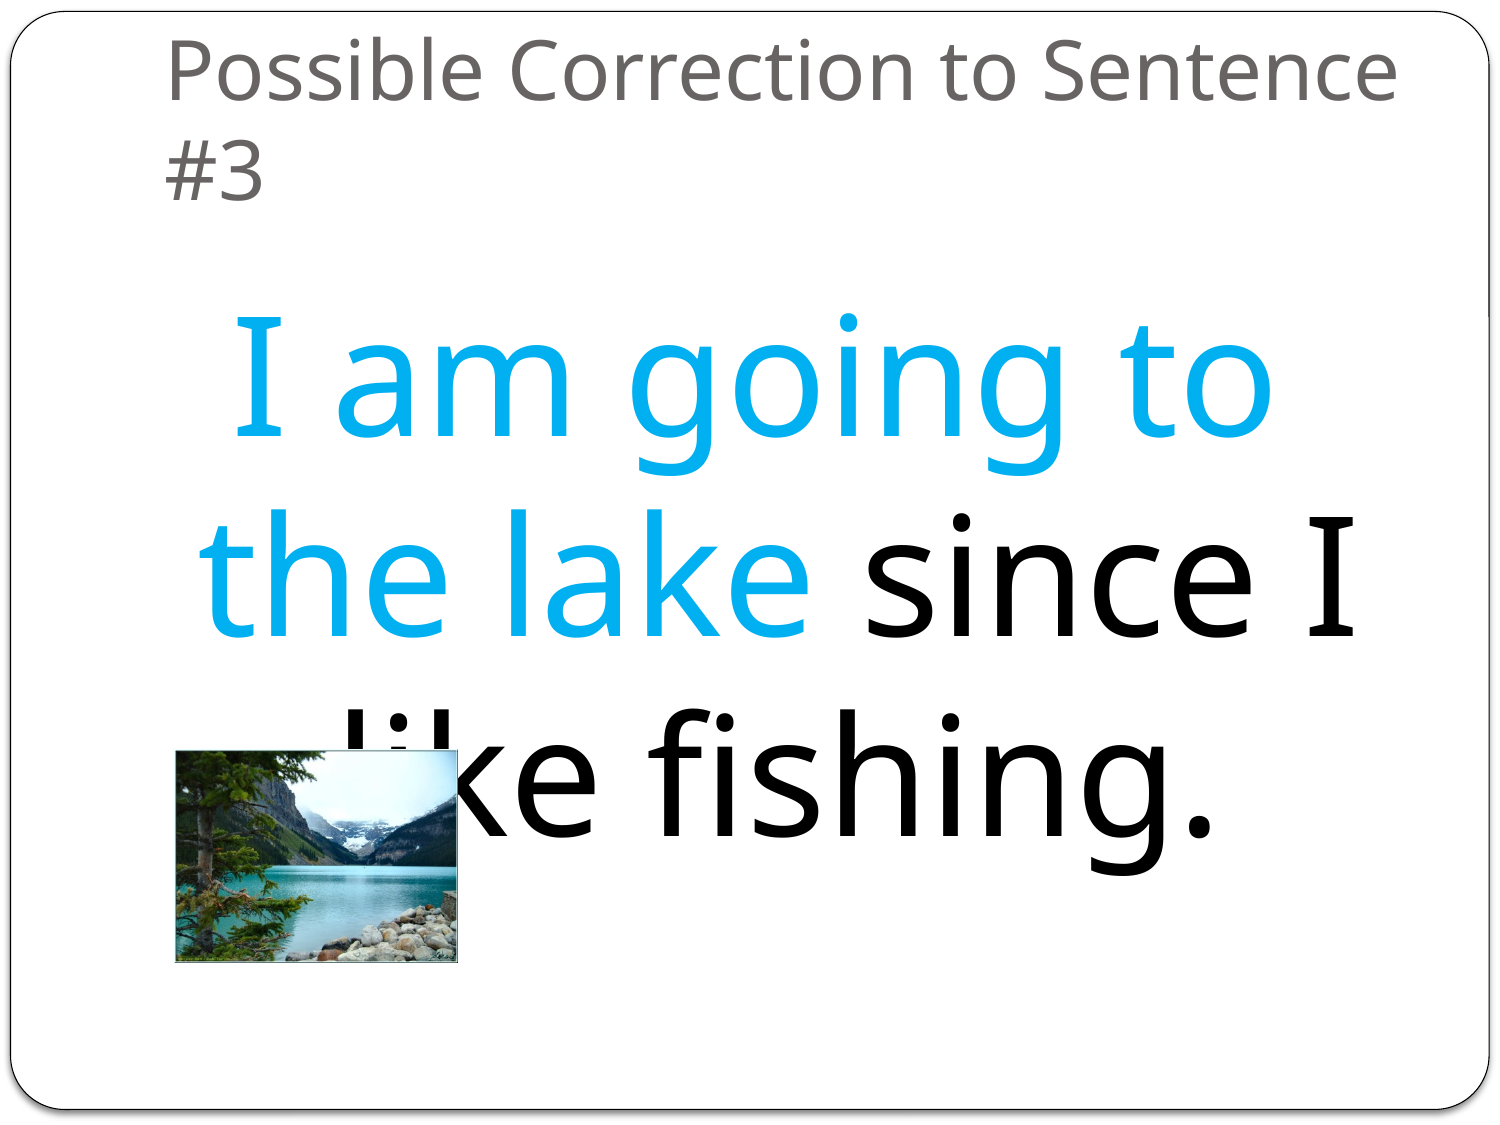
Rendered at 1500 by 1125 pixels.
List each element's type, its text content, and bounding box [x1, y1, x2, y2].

title Possible Correction to Sentence #3 [150, 45, 1425, 233]
list I am going to the lake since I like fishing. [125, 262, 1388, 950]
picture [174, 749, 458, 963]
